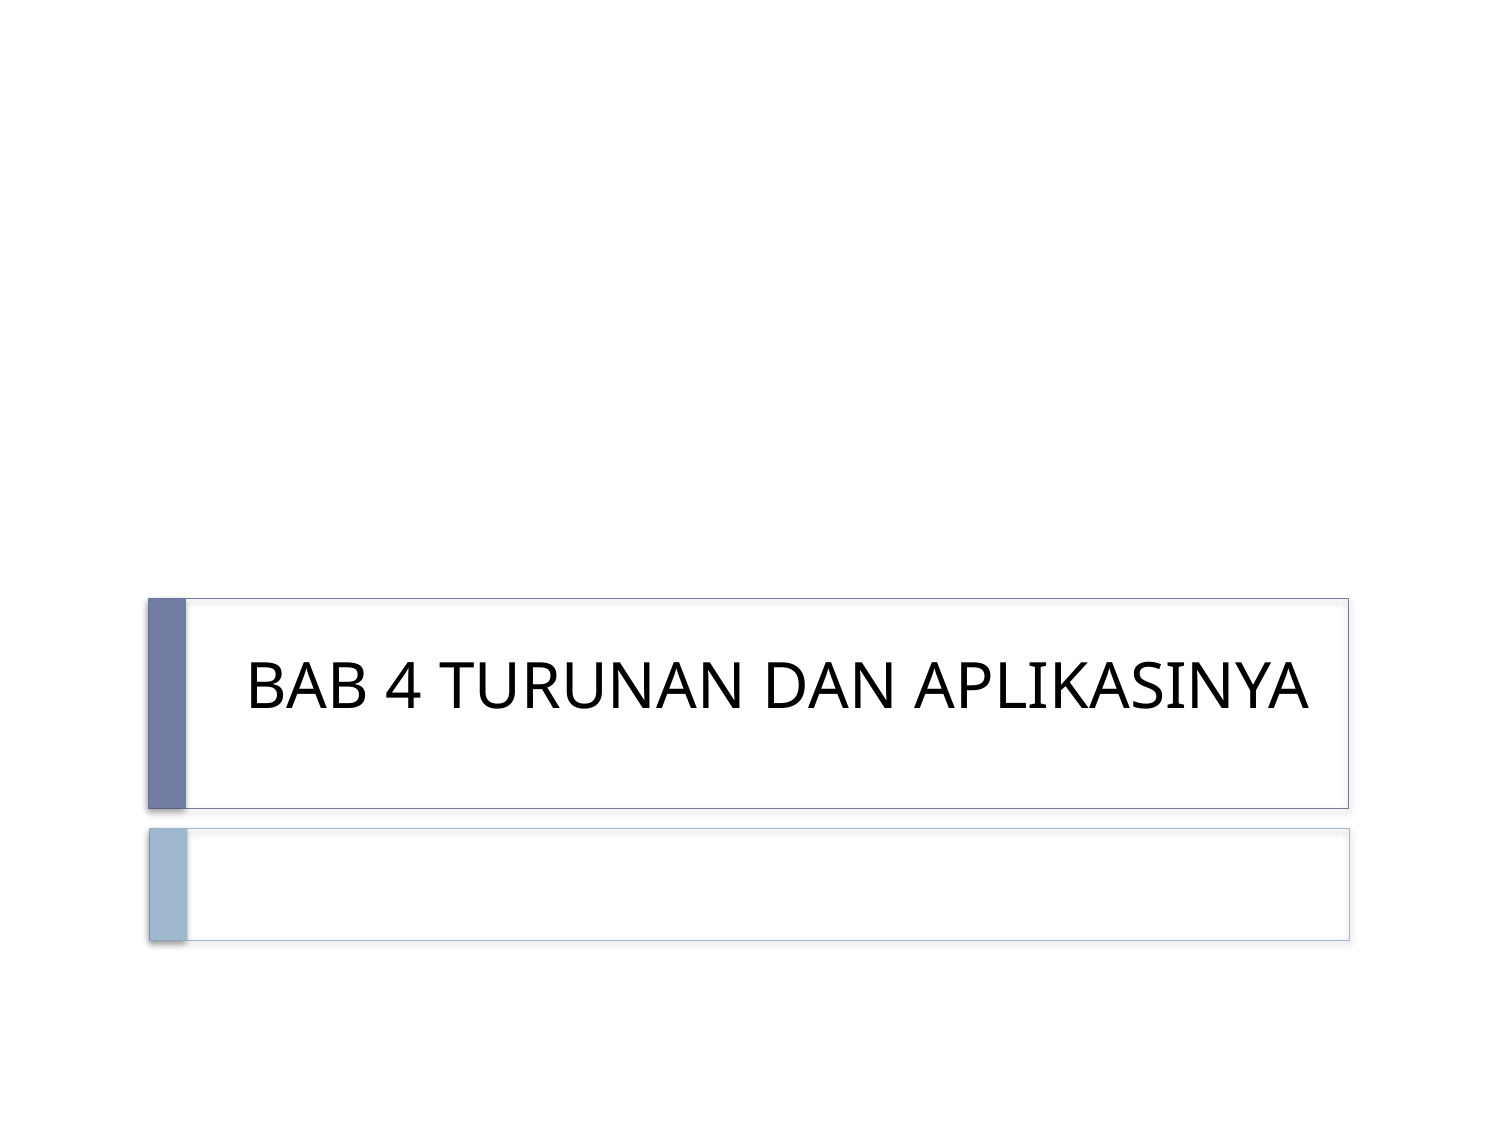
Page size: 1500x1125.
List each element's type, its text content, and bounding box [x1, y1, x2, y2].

title BAB 4 TURUNAN DAN APLIKASINYA [200, 637, 1325, 800]
